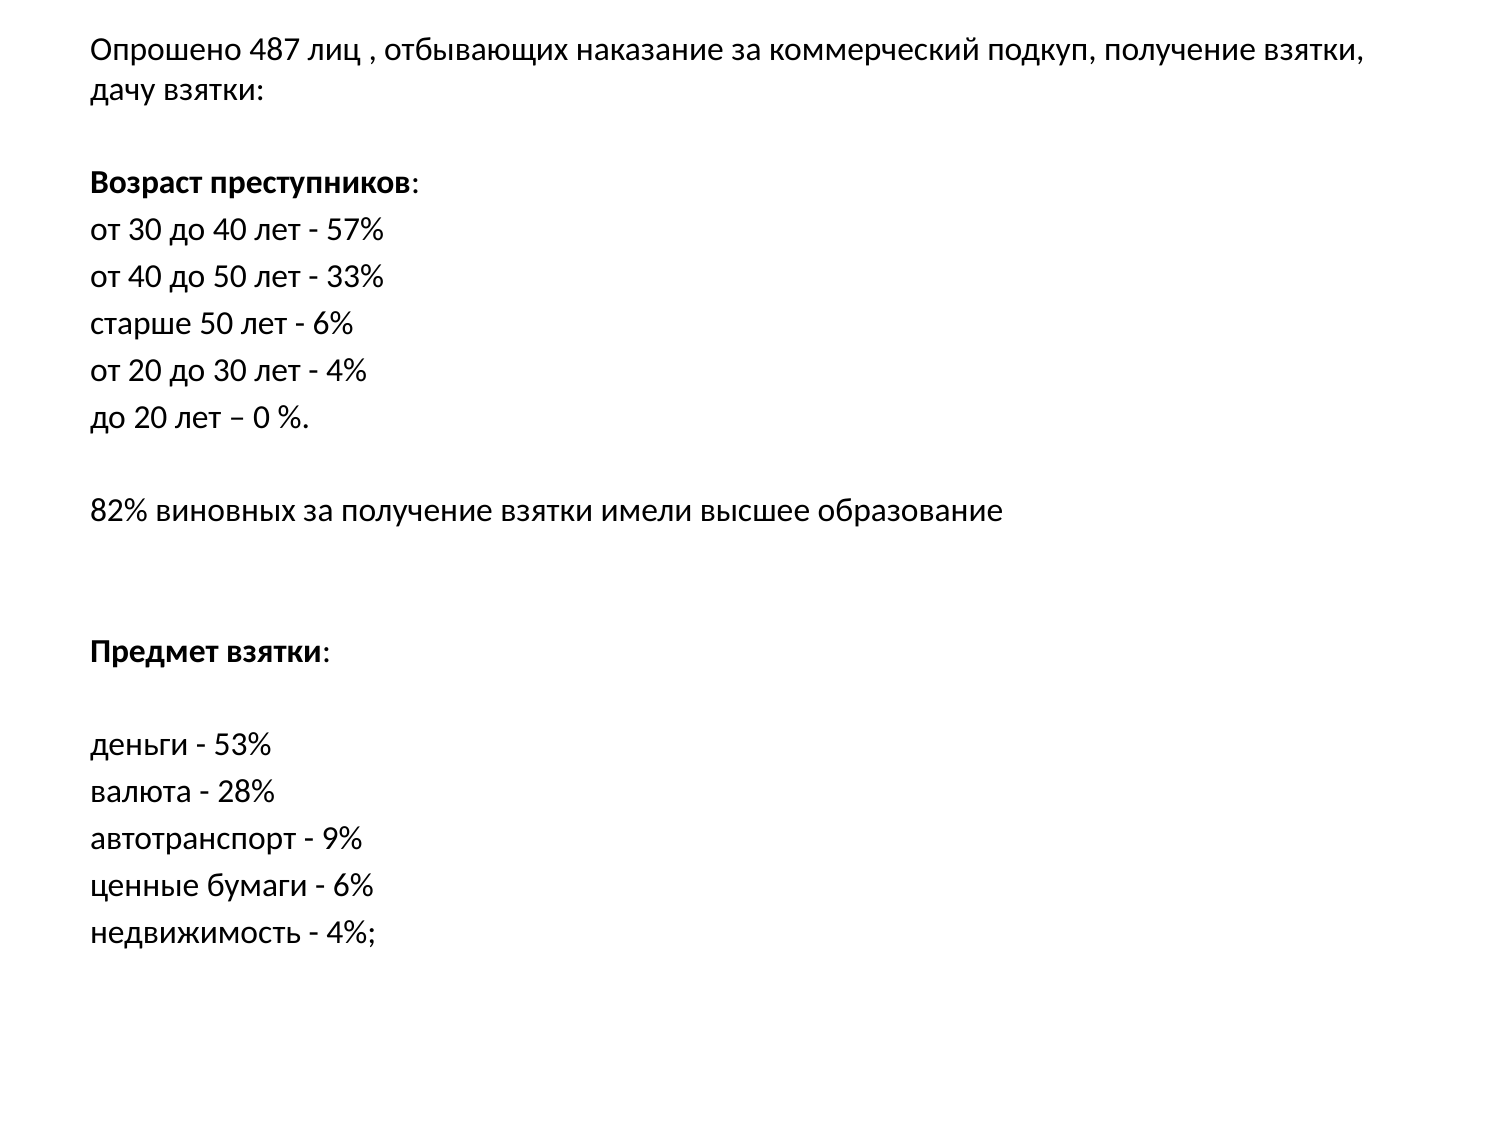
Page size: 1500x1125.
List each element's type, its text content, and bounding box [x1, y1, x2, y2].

list Опрошено 487 лиц , отбывающих наказание за коммерческий подкуп, получение взятки, дачу взятки: Возраст преступников: от 30 до 40 лет - 57% от 40 до 50 лет - 33% старше 50 лет - 6% от 20 до 30 лет - 4% до 20 лет – 0 %. 82% виновных за получение взятки имели высшее образование Предмет взятки: деньги - 53% валюта - 28% автотранспорт - 9% ценные бумаги - 6% недвижимость - 4%; [75, 19, 1425, 1005]
